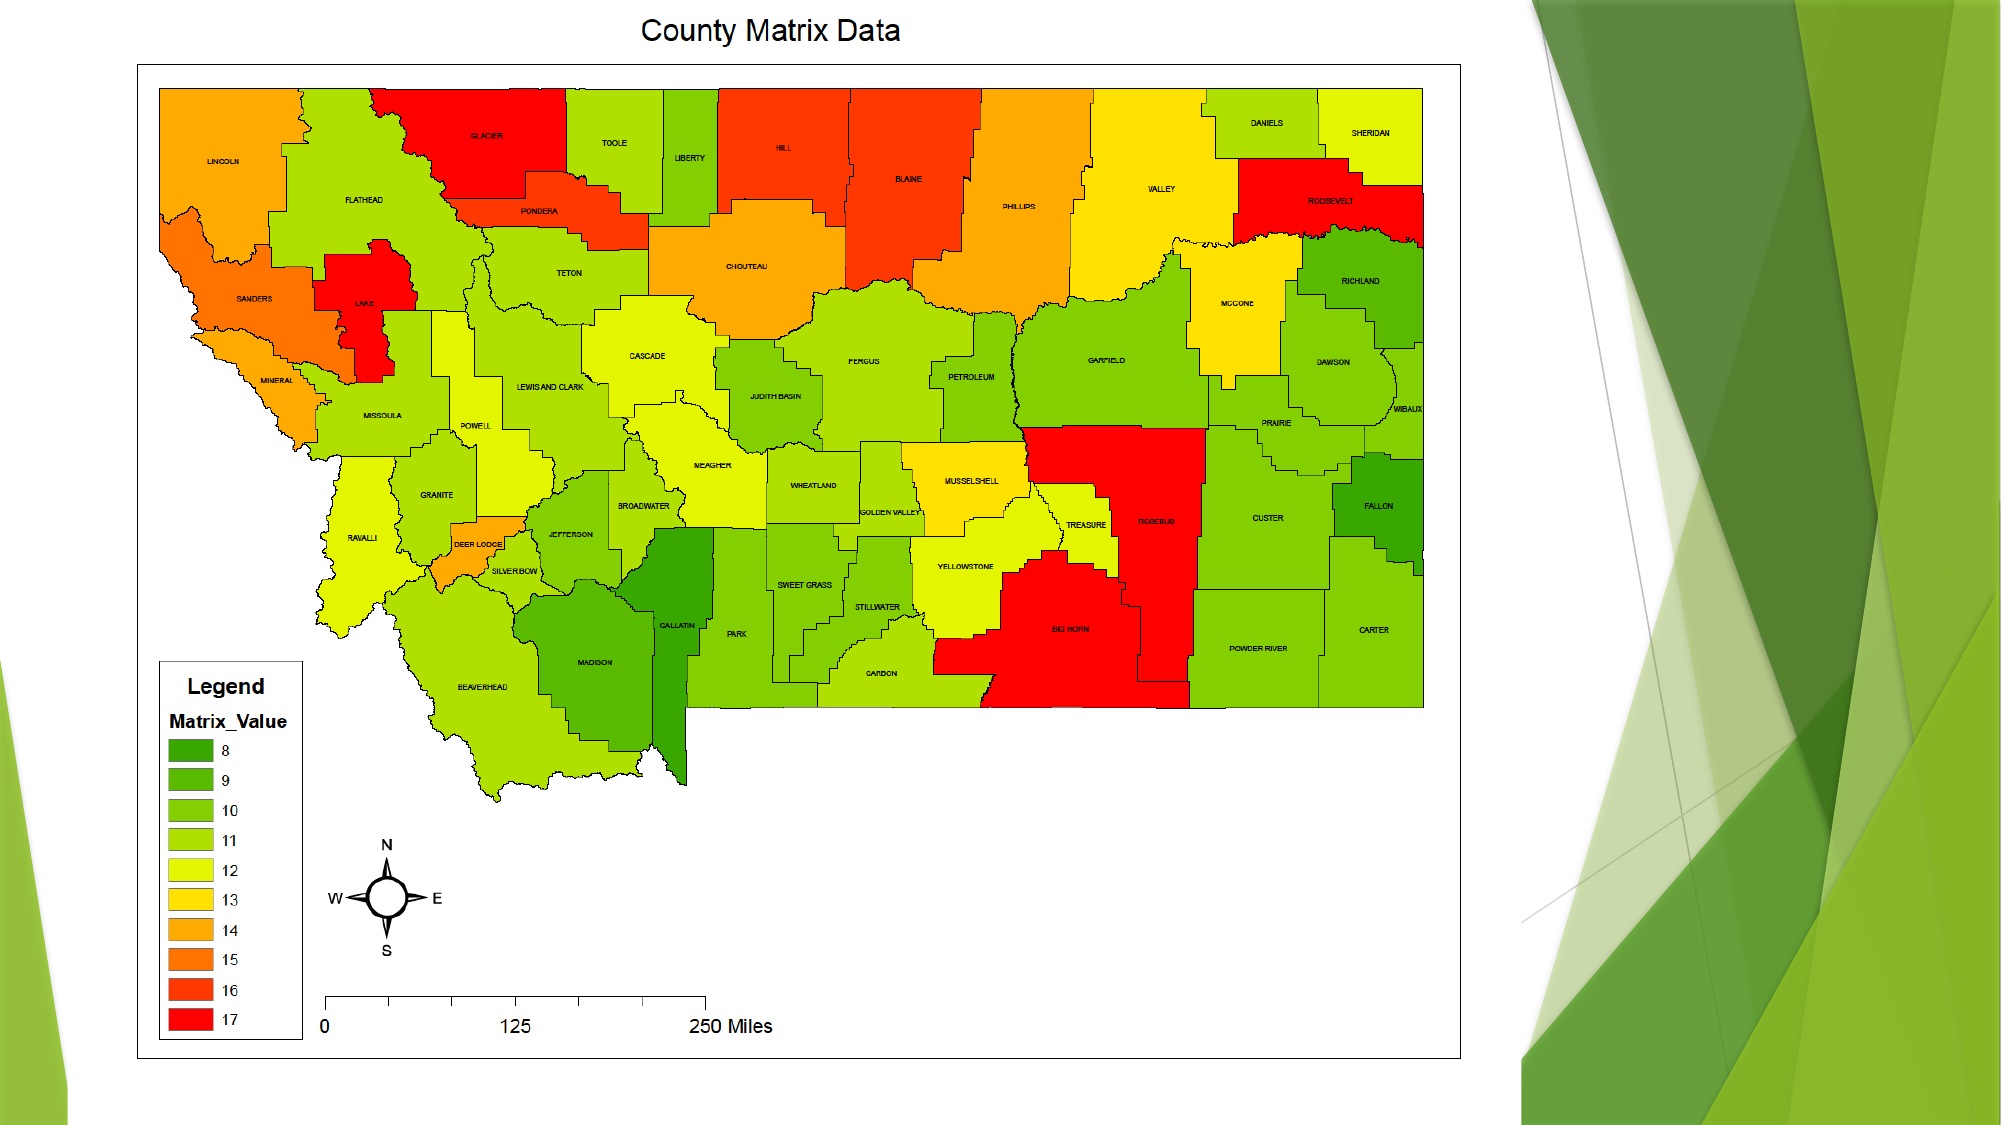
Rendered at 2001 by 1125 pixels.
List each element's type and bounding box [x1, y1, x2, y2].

text_box [67, 0, 1522, 1125]
text_box [1524, 0, 2000, 8]
